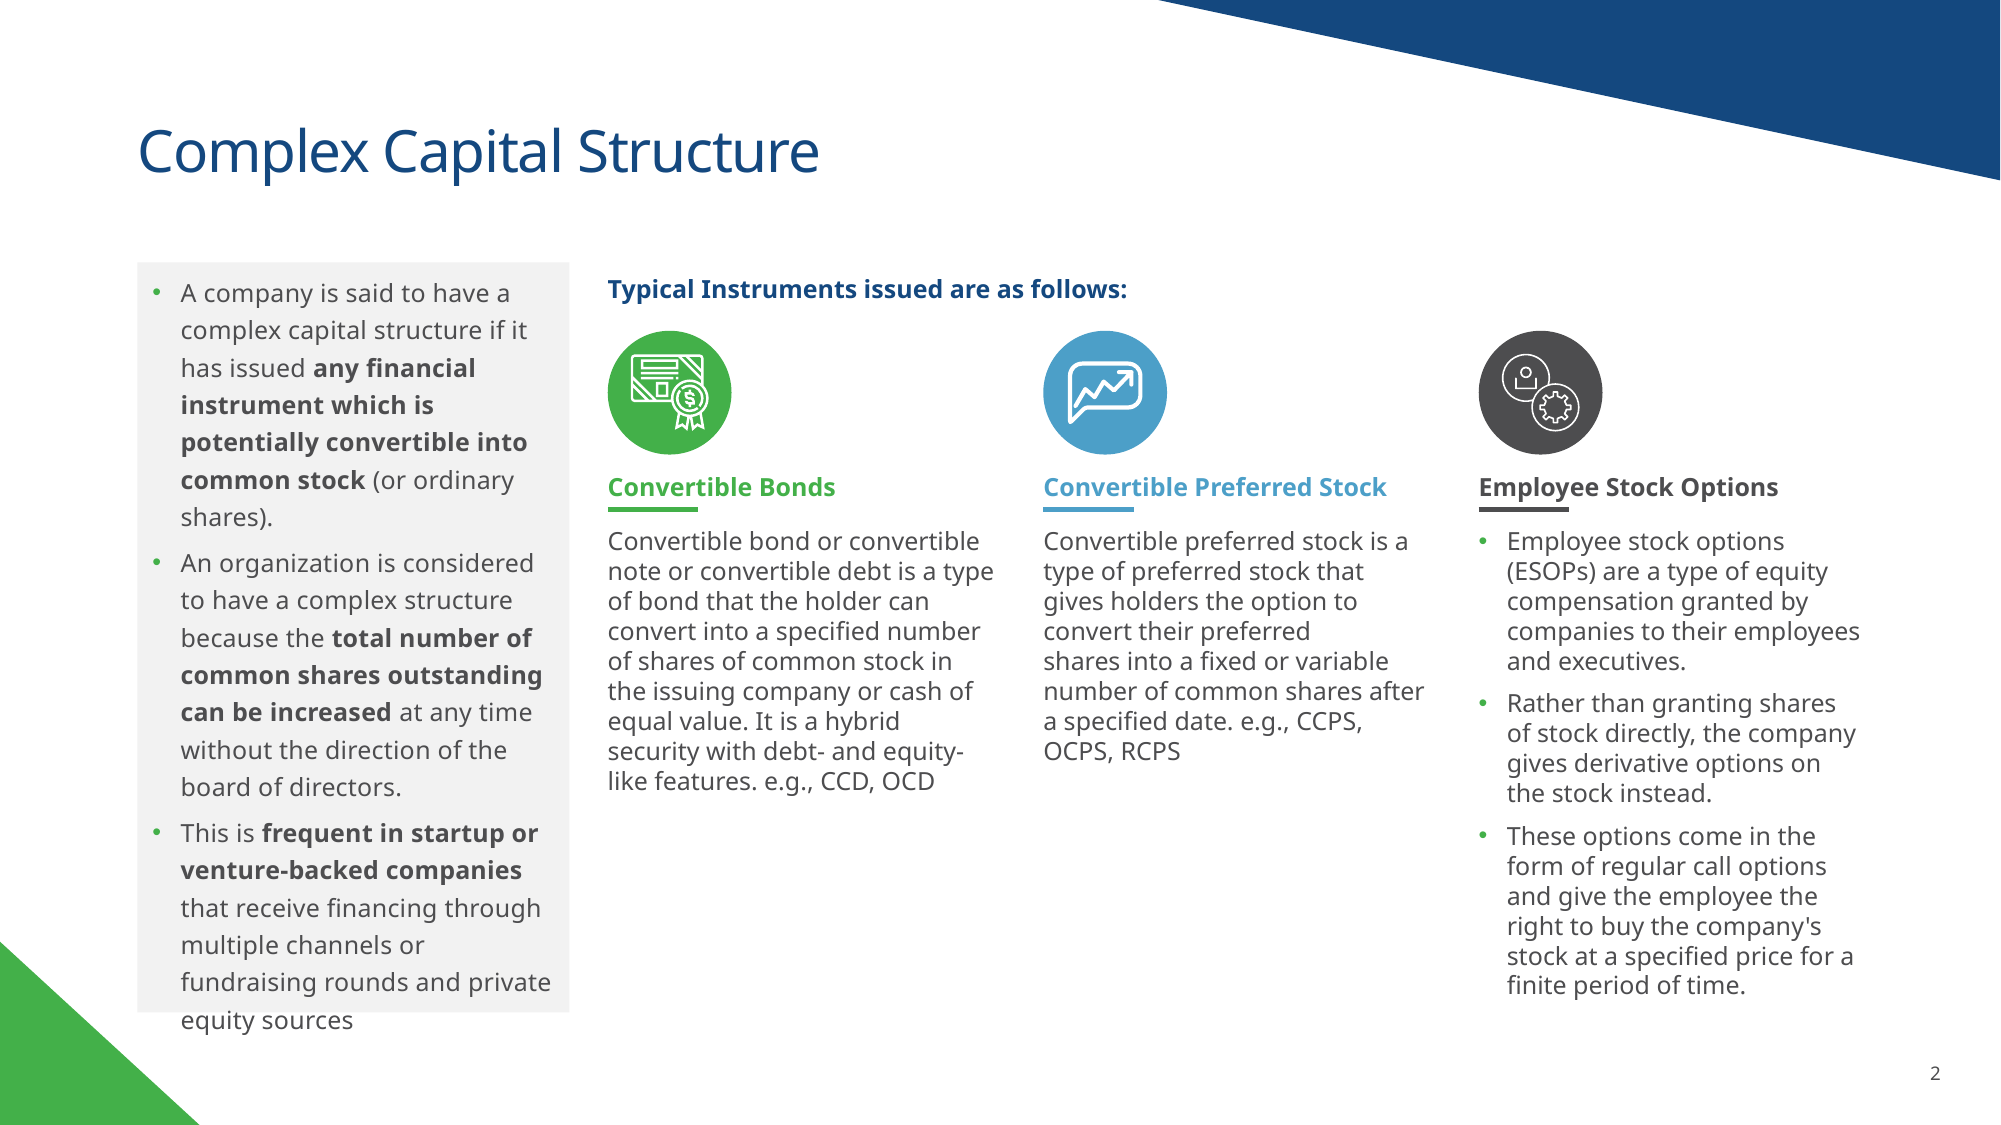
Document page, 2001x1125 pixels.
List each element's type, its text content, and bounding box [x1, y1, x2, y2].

text_box Typical Instruments issued are as follows: [607, 263, 1863, 312]
slide_number 2 [1930, 1058, 2000, 1088]
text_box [1043, 330, 1431, 1014]
title Complex Capital Structure [138, 113, 1685, 176]
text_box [607, 330, 996, 1014]
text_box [1478, 330, 1867, 1014]
text_box A company is said to have a complex capital structure if it has issued any financial instrument which is potentially convertible into common stock (or ordinary shares). An organization is considered to have a complex structure because the total number of common shares outstanding can be increased at any time without the direction of the board of directors. This is frequent in startup or venture-backed companies that receive financing through multiple channels or fundraising rounds and private equity sources [137, 262, 570, 1013]
